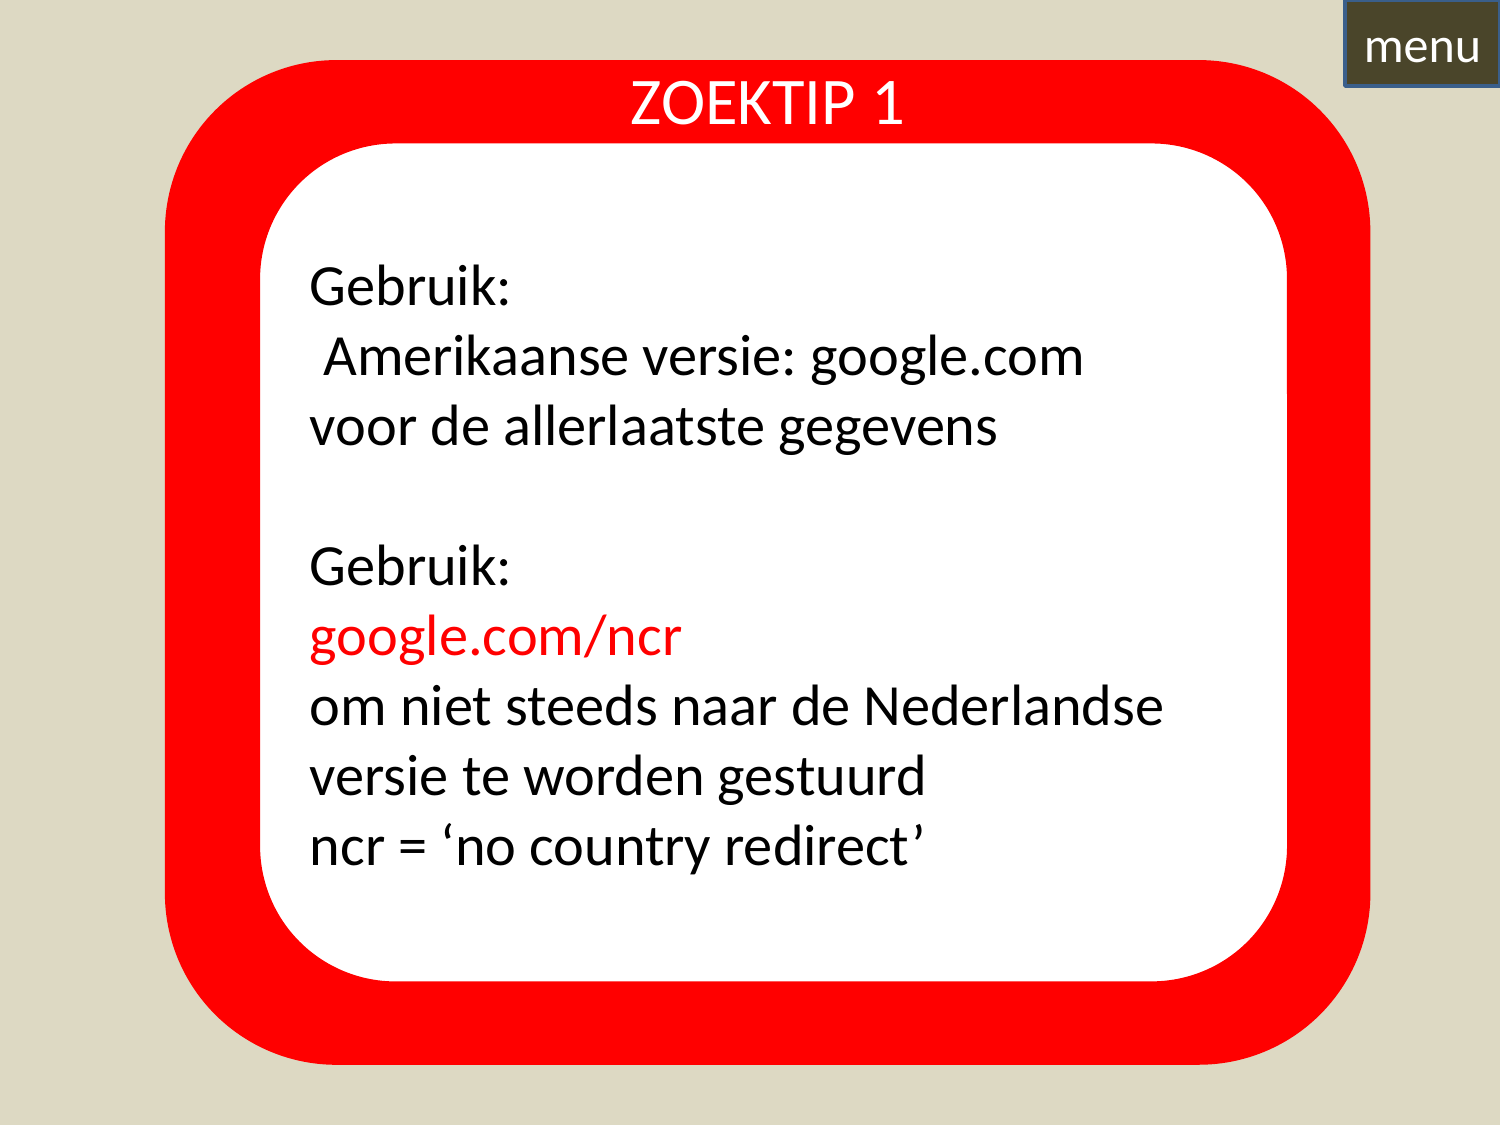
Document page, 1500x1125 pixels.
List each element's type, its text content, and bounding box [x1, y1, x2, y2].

text_box Gebruik: Amerikaanse versie: google.com voor de allerlaatste gegevens Gebruik: google.com/ncr om niet steeds naar de Nederlandse versie te worden gestuurd ncr = ‘no country redirect’ [251, 135, 1296, 990]
text_box ZOEKTIP 1 [608, 50, 928, 146]
text_box menu [1343, 0, 1500, 88]
text_box [169, 64, 1367, 1061]
